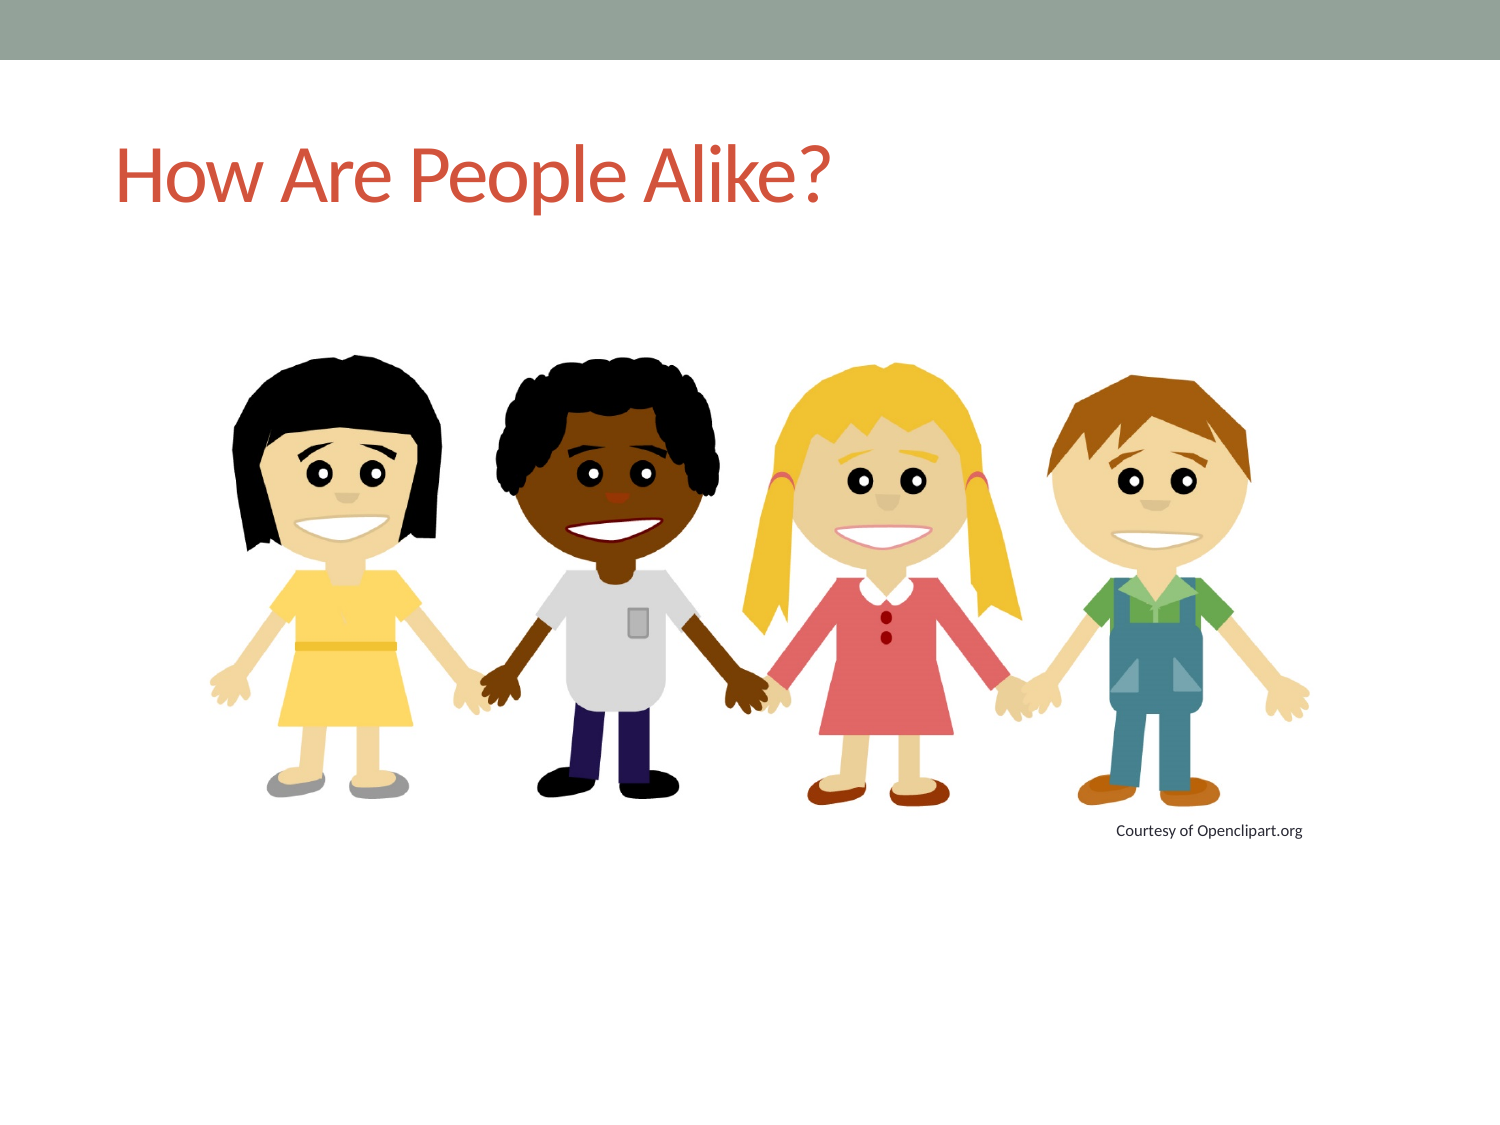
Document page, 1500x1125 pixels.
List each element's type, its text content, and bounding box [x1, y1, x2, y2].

title How Are People Alike? [99, 87, 1425, 250]
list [187, 337, 1335, 838]
